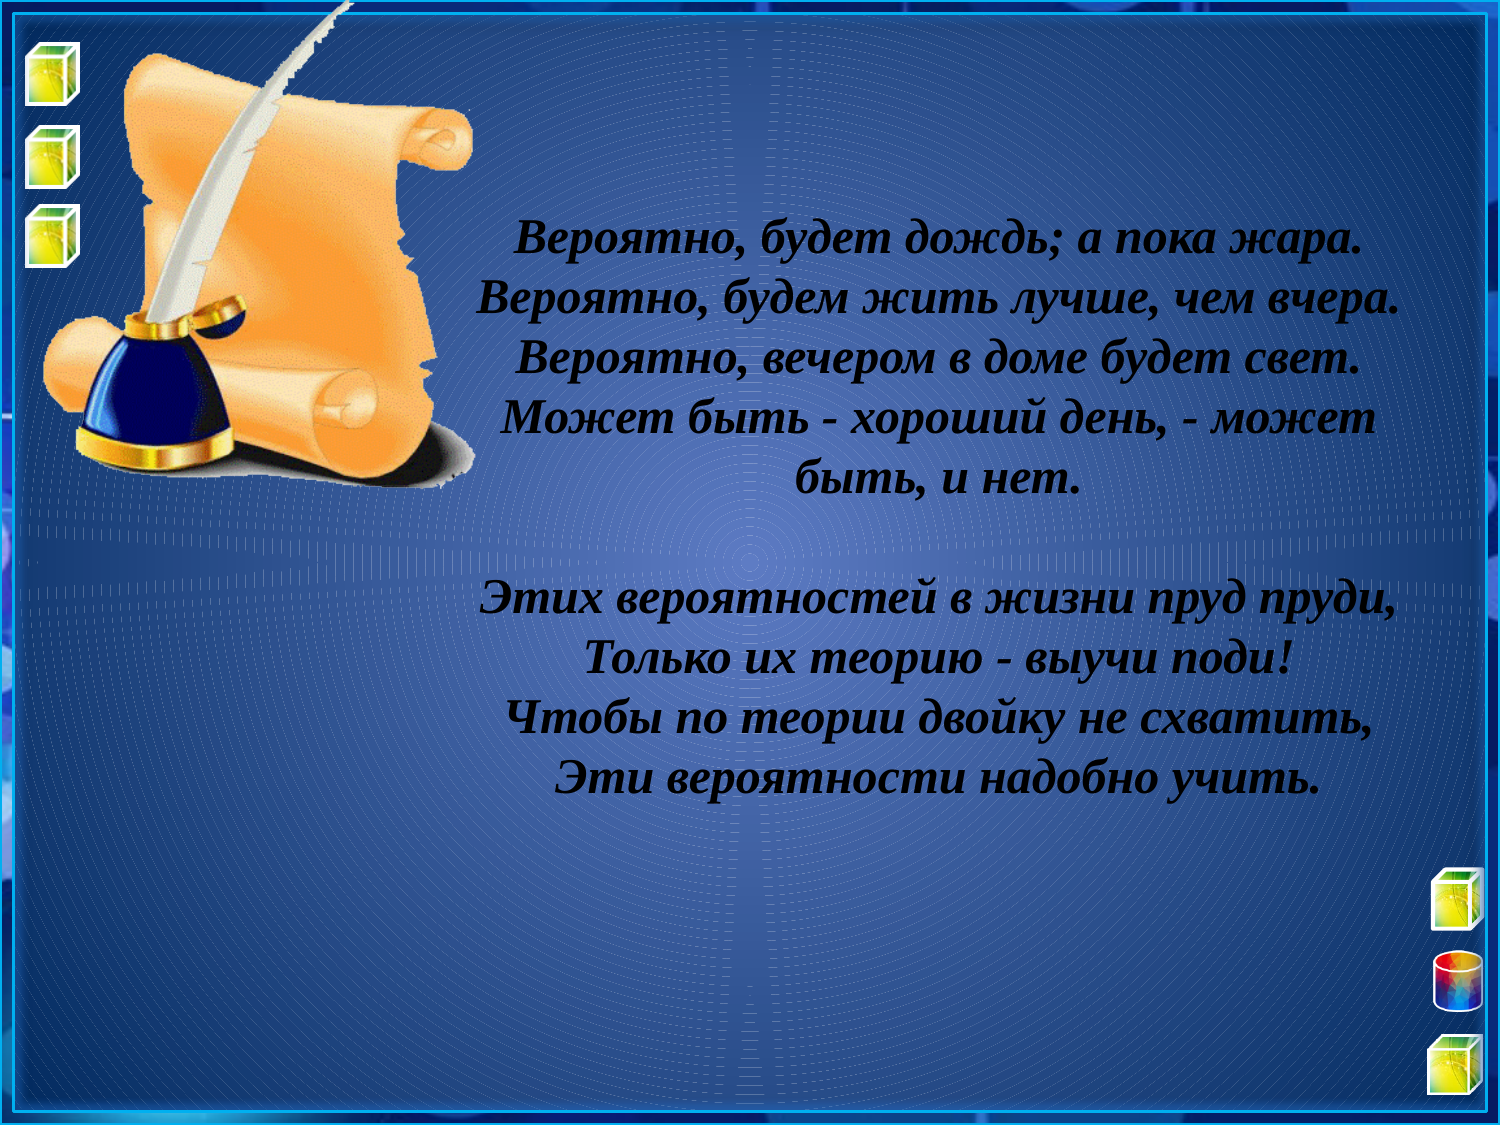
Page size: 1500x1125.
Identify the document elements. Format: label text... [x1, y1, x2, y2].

picture [3, 0, 1497, 1122]
text_box Вероятно, будет дождь; а пока жара. Вероятно, будем жить лучше, чем вчера. Вероятно, вечером в доме будет свет. Может быть - хороший день, - может быть, и нет. Этих вероятностей в жизни пруд пруди, Только их теорию - выучи поди! Чтобы по теории двойку не схватить, Эти вероятности надобно учить. [419, 196, 1459, 811]
